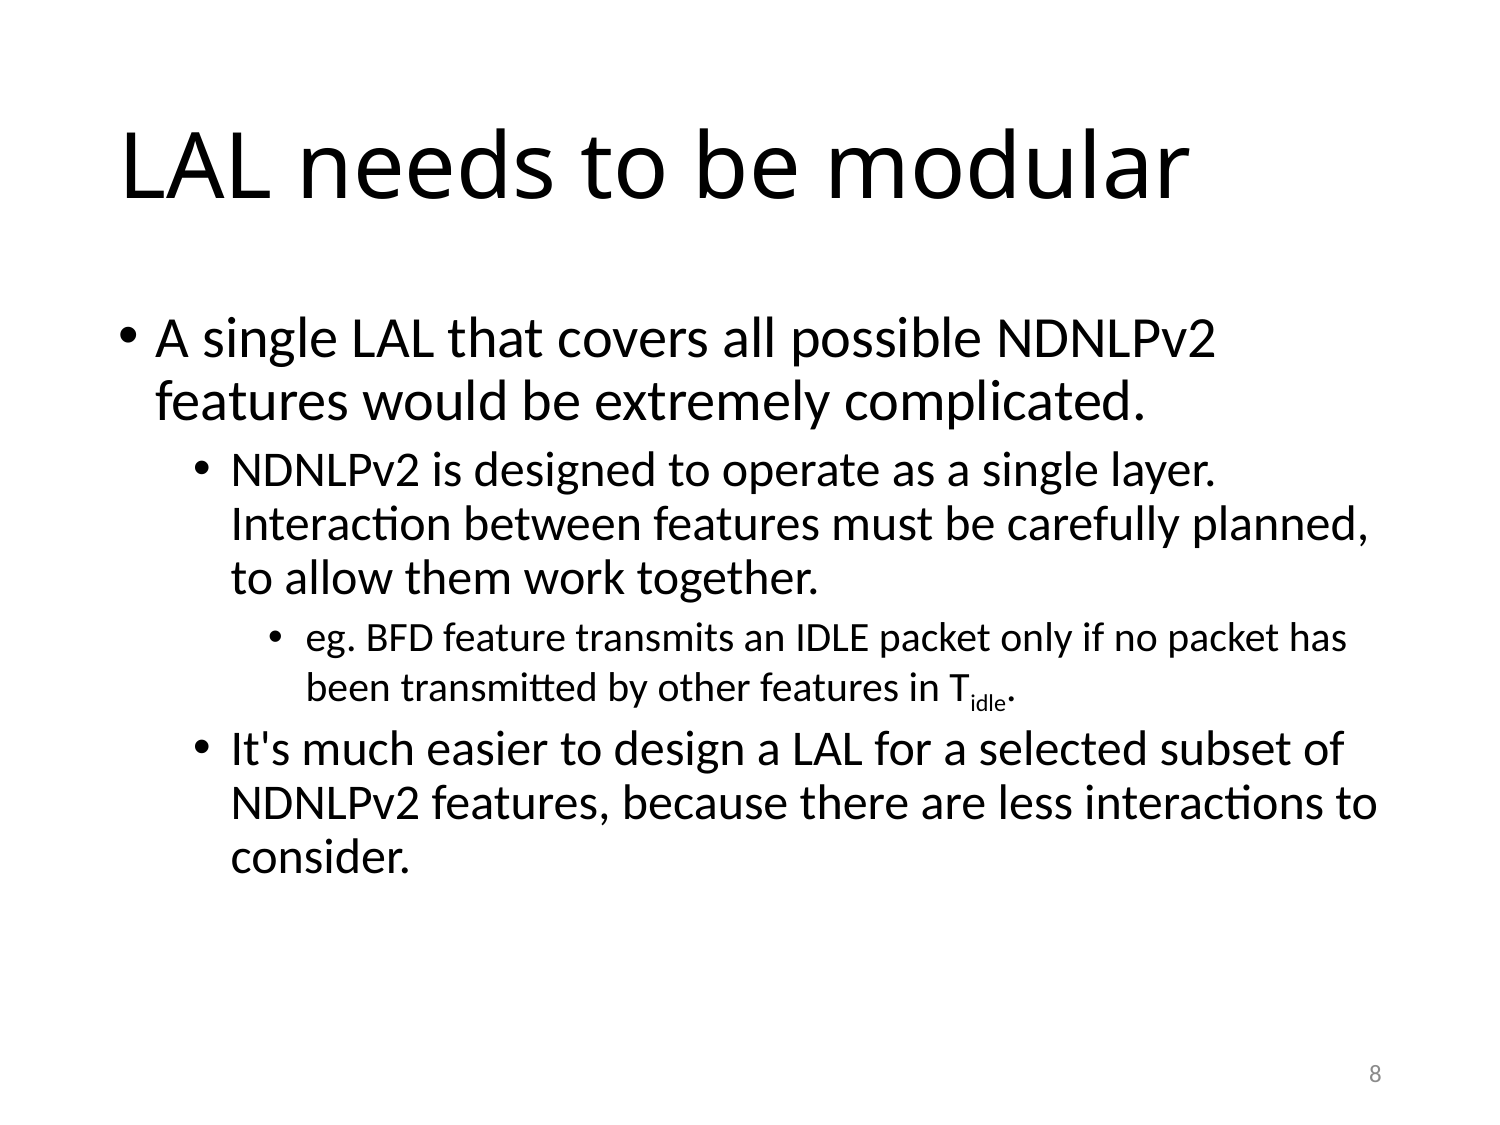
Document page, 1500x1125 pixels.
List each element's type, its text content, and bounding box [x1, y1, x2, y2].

slide_number 8 [1059, 1042, 1397, 1103]
title LAL needs to be modular [103, 59, 1397, 278]
list A single LAL that covers all possible NDNLPv2 features would be extremely complicated. NDNLPv2 is designed to operate as a single layer. Interaction between features must be carefully planned, to allow them work together. eg. BFD feature transmits an IDLE packet only if no packet has been transmitted by other features in Tidle. It's much easier to design a LAL for a selected subset of NDNLPv2 features, because there are less interactions to consider. [103, 299, 1397, 1014]
